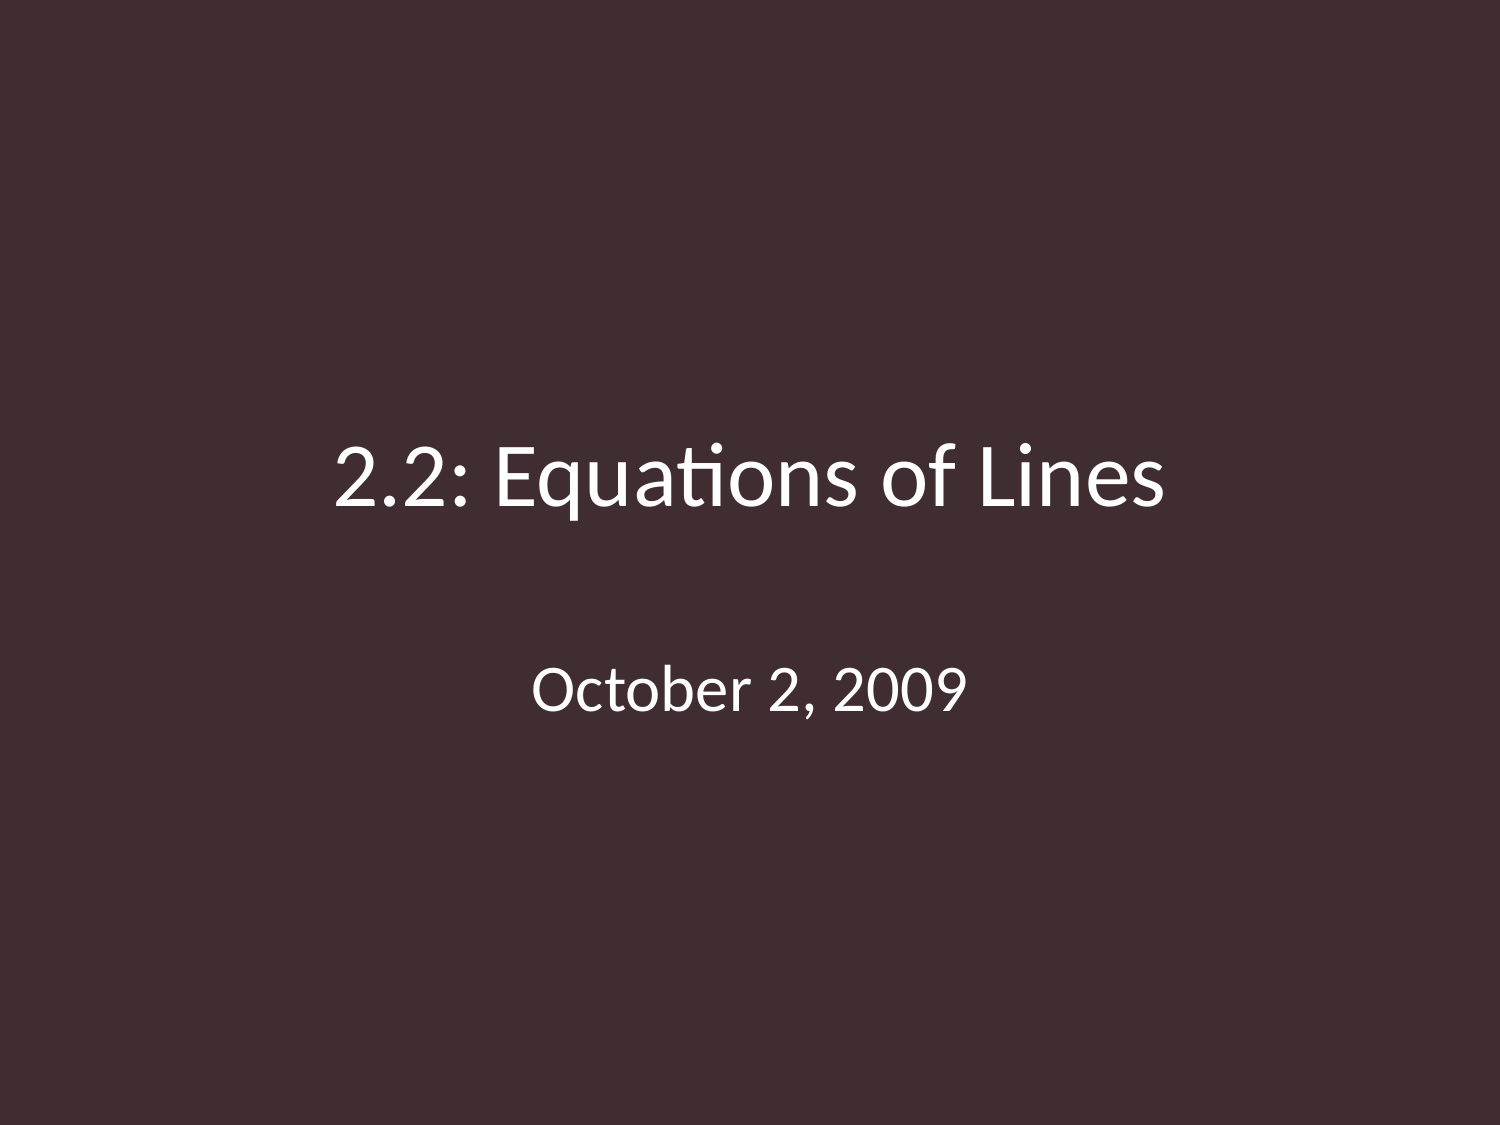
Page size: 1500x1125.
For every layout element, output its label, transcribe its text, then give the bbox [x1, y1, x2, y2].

title 2.2: Equations of Lines [112, 349, 1388, 591]
subtitle October 2, 2009 [225, 637, 1275, 925]
